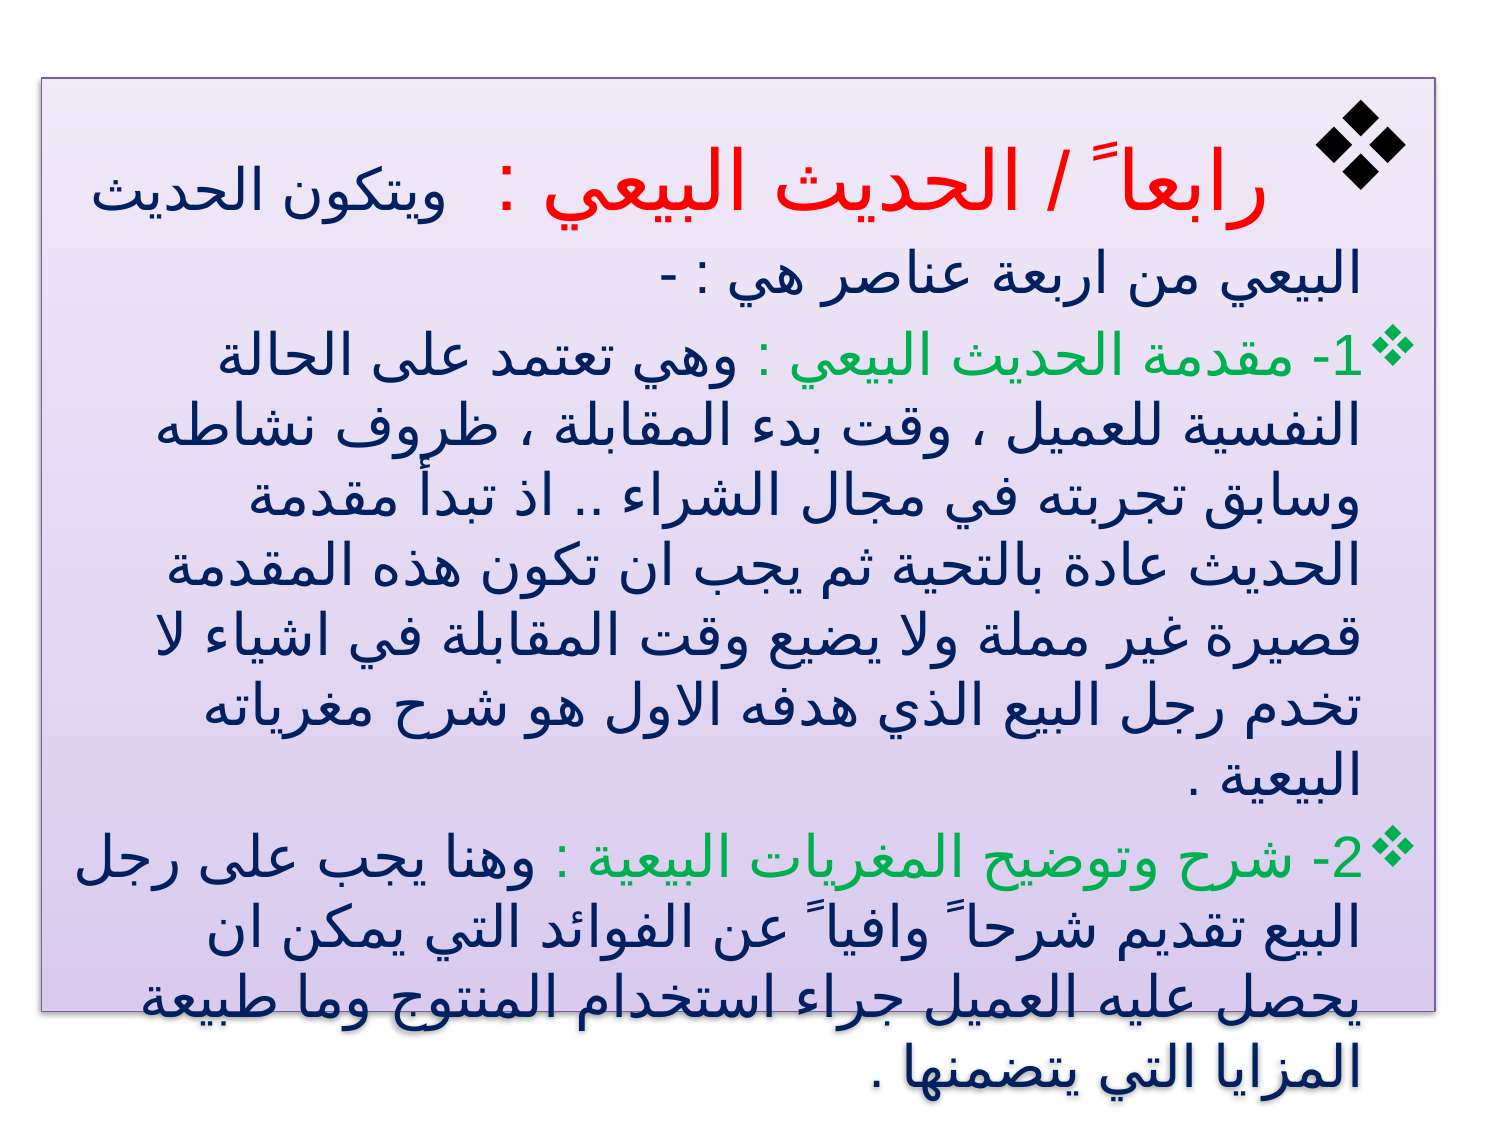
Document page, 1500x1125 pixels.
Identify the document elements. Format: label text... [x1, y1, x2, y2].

subtitle رابعا ً / الحديث البيعي : ويتكون الحديث البيعي من اربعة عناصر هي : - 1- مقدمة الحديث البيعي : وهي تعتمد على الحالة النفسية للعميل ، وقت بدء المقابلة ، ظروف نشاطه وسابق تجربته في مجال الشراء .. اذ تبدأ مقدمة الحديث عادة بالتحية ثم يجب ان تكون هذه المقدمة قصيرة غير مملة ولا يضيع وقت المقابلة في اشياء لا تخدم رجل البيع الذي هدفه الاول هو شرح مغرياته البيعية . 2- شرح وتوضيح المغريات البيعية : وهنا يجب على رجل البيع تقديم شرحا ً وافيا ً عن الفوائد التي يمكن ان يحصل عليه العميل جراء استخدام المنتوج وما طبيعة المزايا التي يتضمنها . [41, 77, 1436, 1012]
